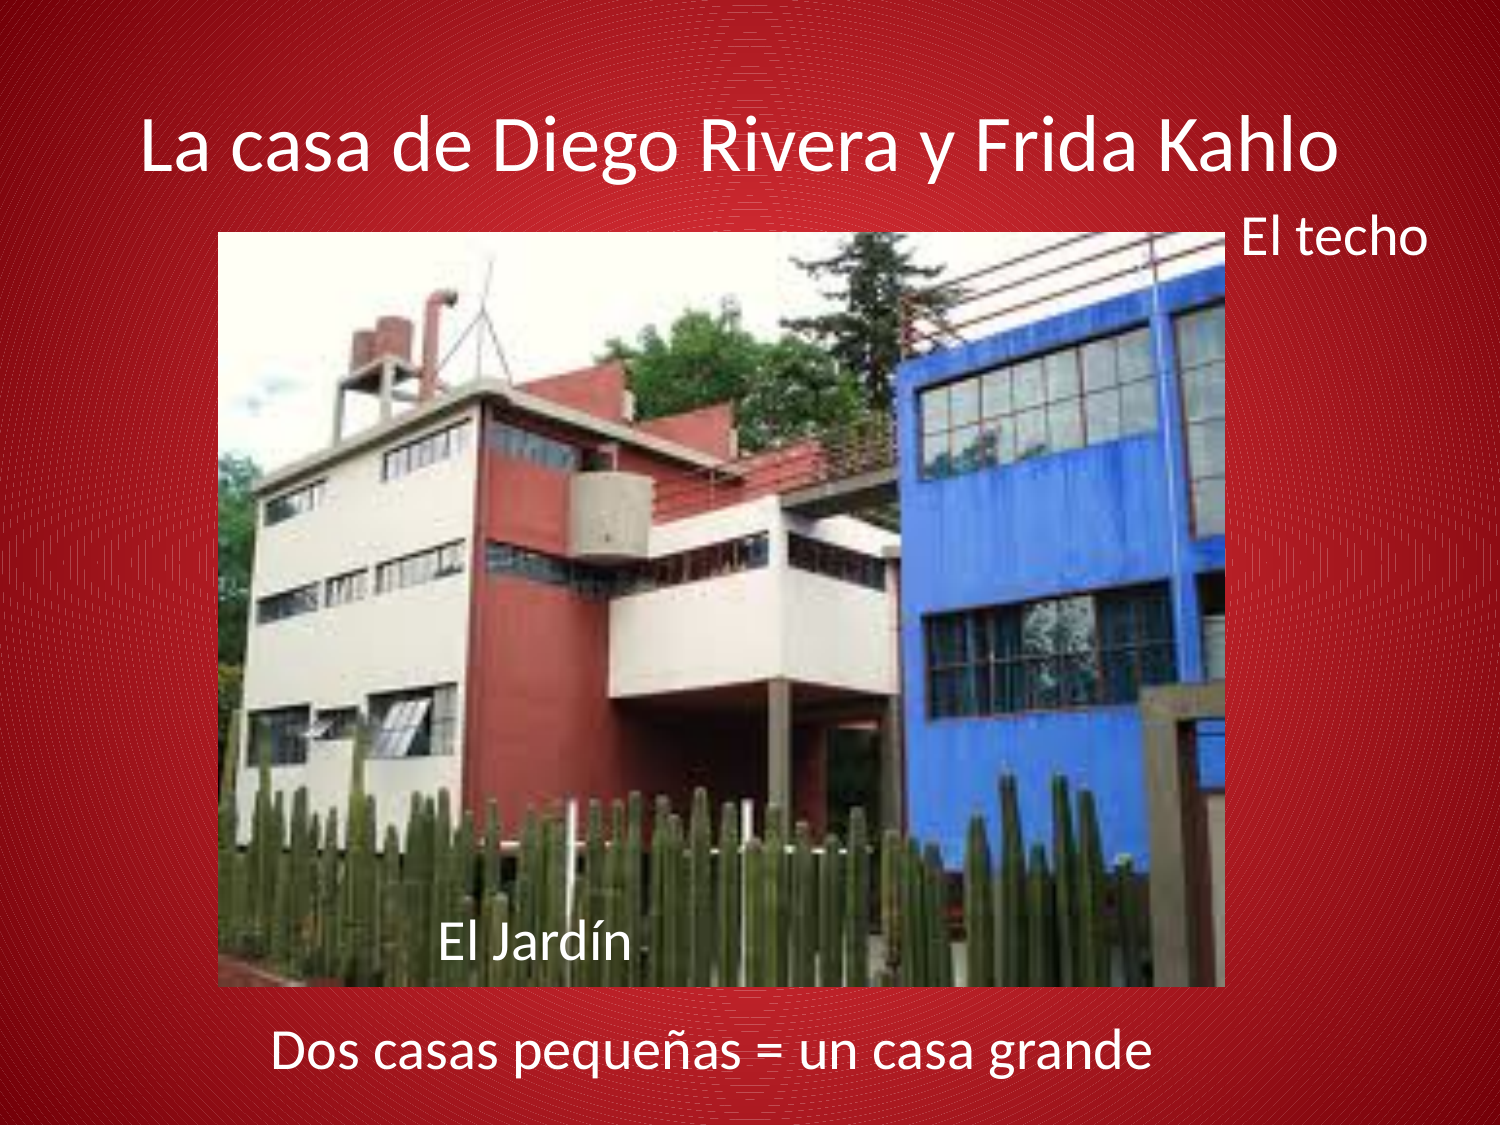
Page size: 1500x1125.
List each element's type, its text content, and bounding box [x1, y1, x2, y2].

picture [217, 232, 1225, 987]
text_box Dos casas pequeñas = un casa grande [256, 1003, 1169, 1089]
title La casa de Diego Rivera y Frida Kahlo [75, 45, 1425, 233]
text_box El techo [1225, 189, 1445, 275]
